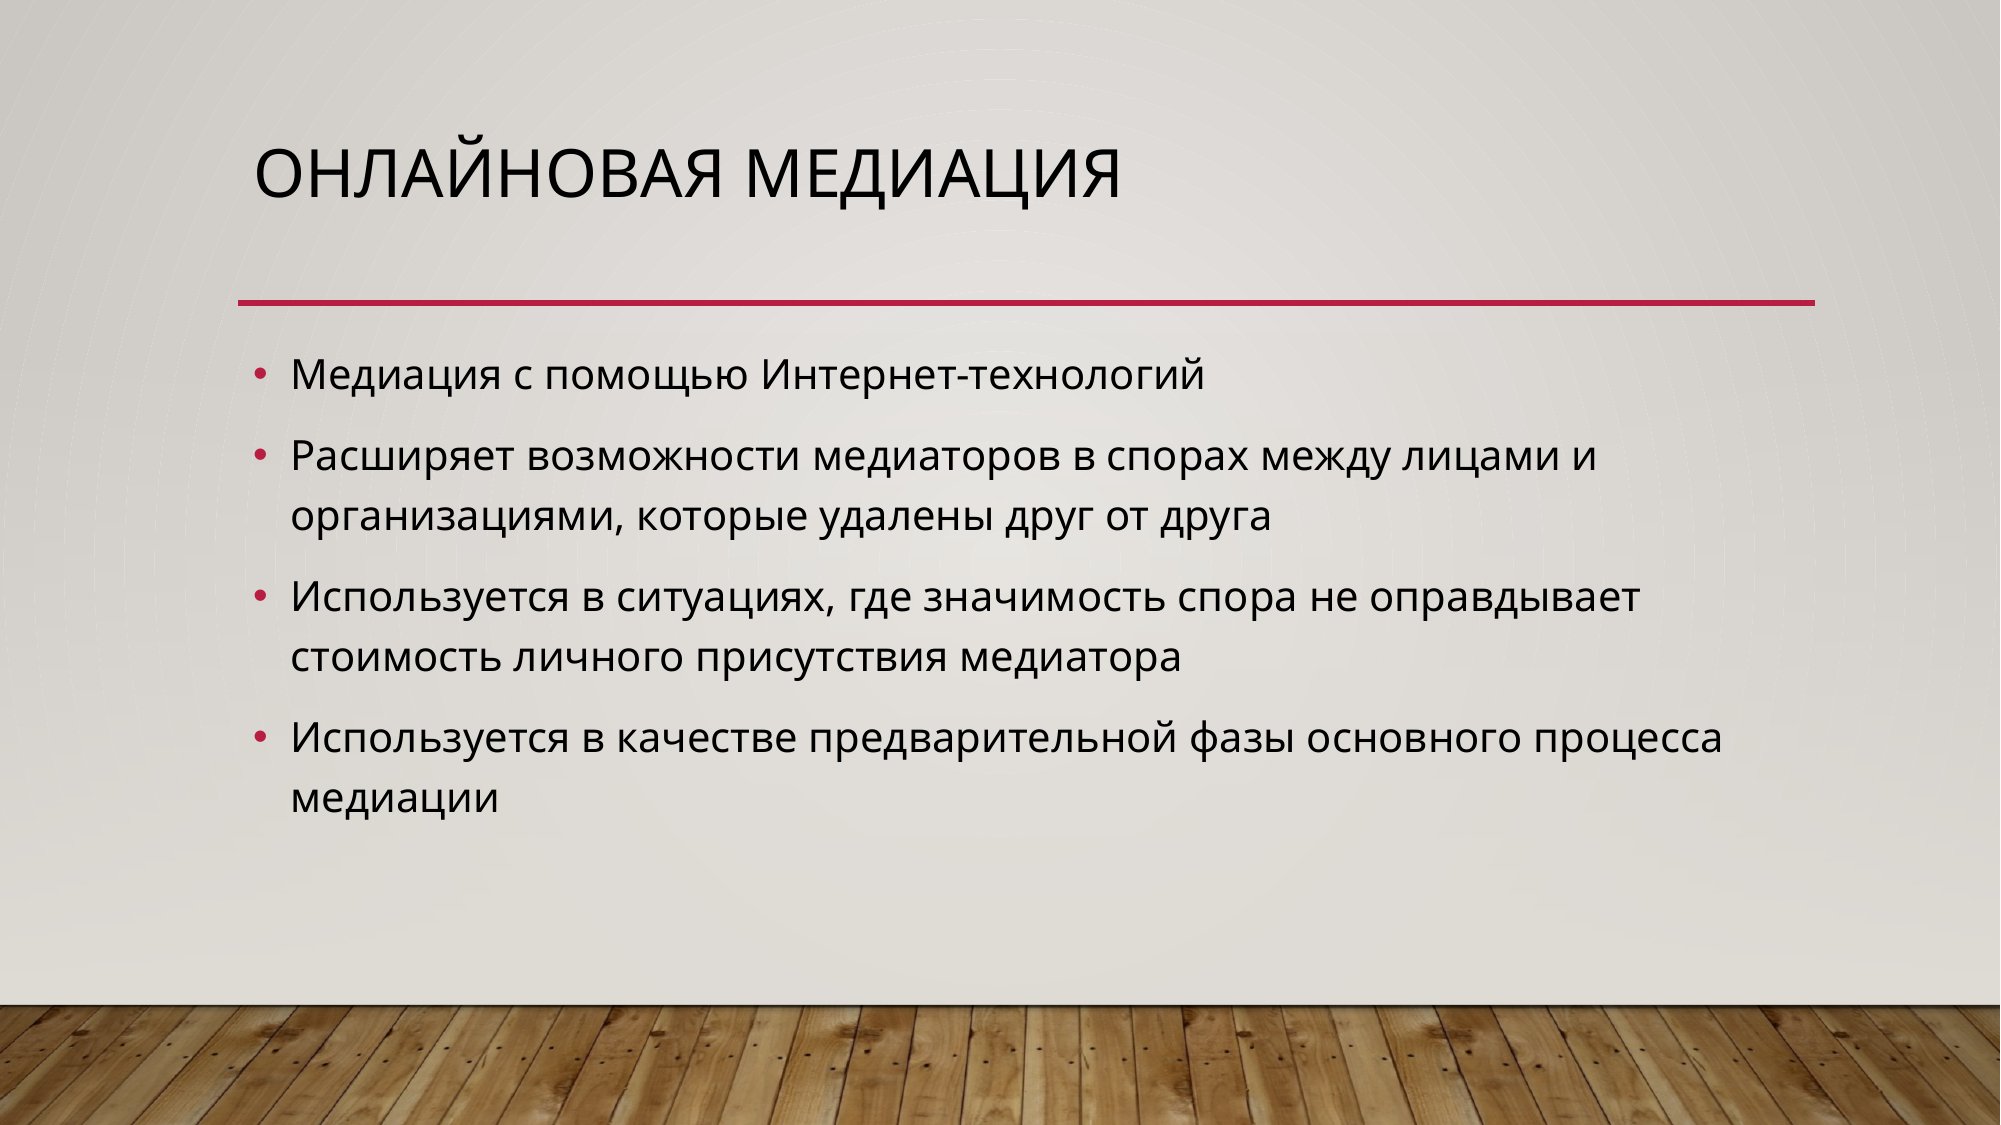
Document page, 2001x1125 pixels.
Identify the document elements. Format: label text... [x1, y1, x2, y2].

title Онлайновая медиация [238, 131, 1814, 305]
picture [0, 1005, 2000, 1125]
list Медиация с помощью Интернет-технологий Расширяет возможности медиаторов в спорах между лицами и организациями, которые удалены друг от друга Используется в ситуациях, где значимость спора не оправдывает стоимость личного присутствия медиатора Используется в качестве предварительной фазы основного процесса медиации [238, 330, 1814, 897]
